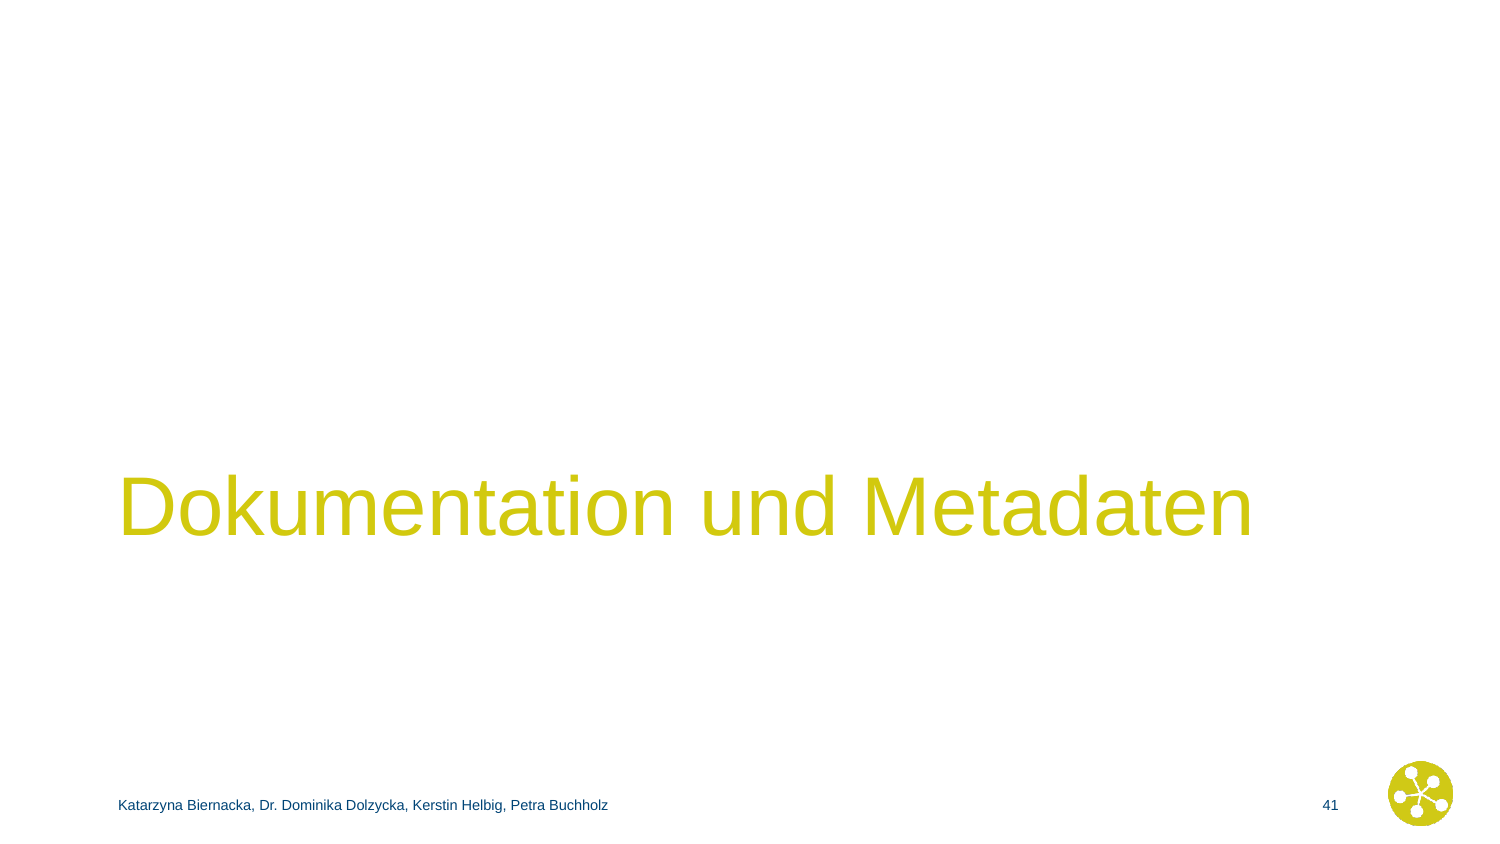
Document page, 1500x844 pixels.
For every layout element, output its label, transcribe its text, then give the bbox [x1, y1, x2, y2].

footer Katarzyna Biernacka, Dr. Dominika Dolzycka, Kerstin Helbig, Petra Buchholz [103, 782, 742, 827]
picture [1388, 761, 1453, 826]
title Dokumentation und Metadaten [102, 210, 1397, 562]
slide_number 40 [1016, 782, 1354, 827]
